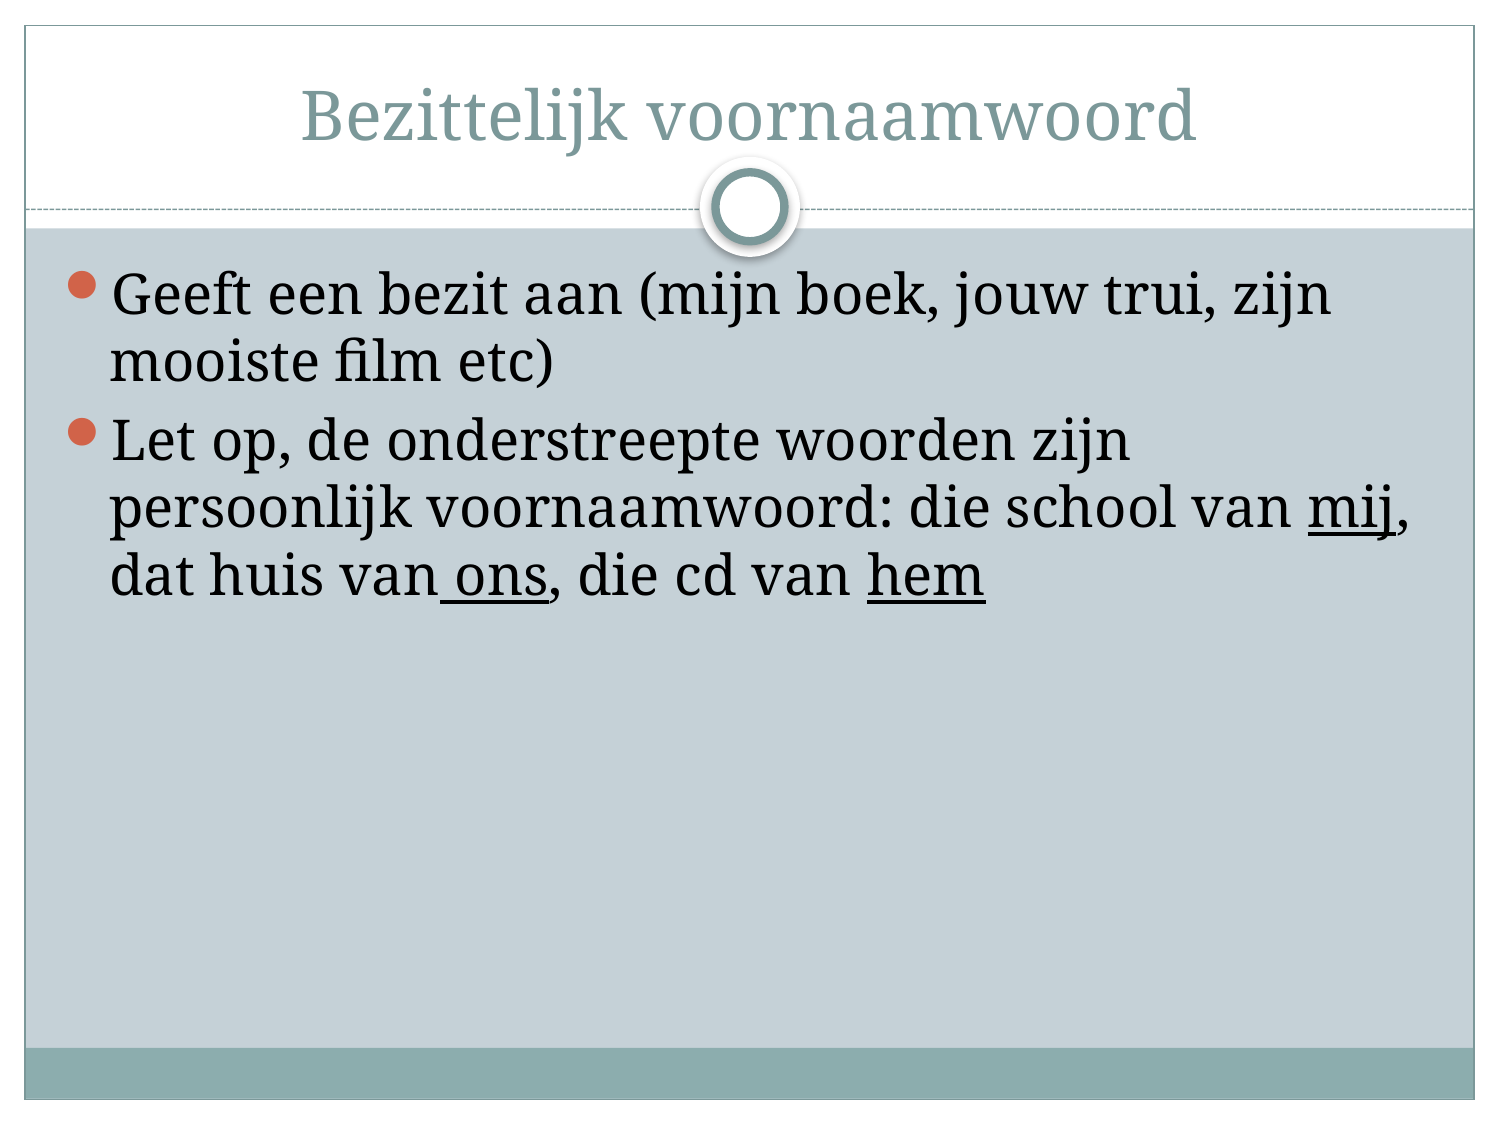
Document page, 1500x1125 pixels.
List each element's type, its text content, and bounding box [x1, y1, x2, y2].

title Bezittelijk voornaamwoord [49, 37, 1450, 162]
list Geeft een bezit aan (mijn boek, jouw trui, zijn mooiste film etc) Let op, de onderstreepte woorden zijn persoonlijk voornaamwoord: die school van mij, dat huis van ons, die cd van hem [49, 250, 1445, 1001]
